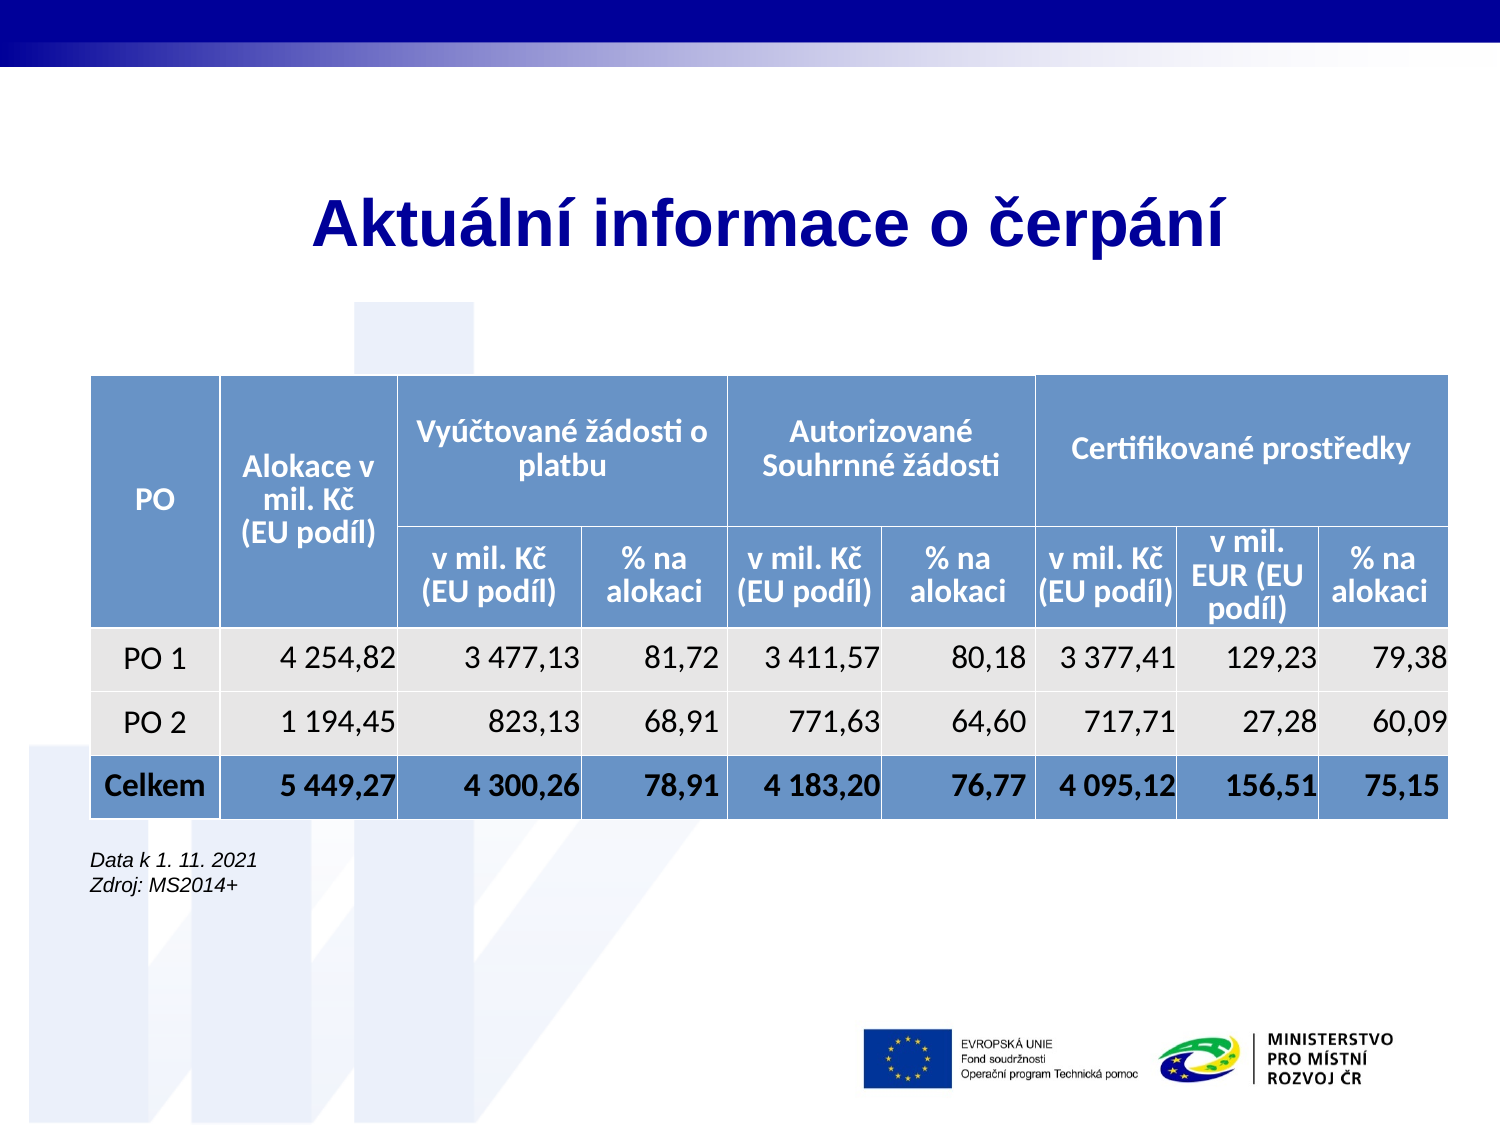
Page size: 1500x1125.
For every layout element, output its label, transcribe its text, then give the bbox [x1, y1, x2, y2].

table_cell 129,23 [1177, 629, 1318, 691]
table_cell 60,09 [1319, 692, 1448, 755]
table_cell 771,63 [728, 692, 881, 755]
table_cell 79,38 [1319, 629, 1448, 691]
table_cell 27,28 [1177, 692, 1318, 755]
table_cell 76,77 [882, 756, 1035, 819]
table_cell % na alokaci [1319, 527, 1448, 627]
table_cell 75,15 [1319, 756, 1448, 819]
table_cell v mil. Kč (EU podíl) [728, 527, 881, 627]
table_cell 78,91 [582, 756, 727, 819]
table_cell 1 194,45 [221, 692, 397, 755]
table_cell PO 2 [91, 692, 219, 755]
table_cell v mil. EUR (EU podíl) [1177, 527, 1318, 627]
table_cell Celkem [91, 756, 219, 818]
table_cell % na alokaci [882, 527, 1035, 627]
table_cell 4 300,26 [398, 756, 581, 819]
table_cell 4 254,82 [221, 629, 397, 691]
table_cell % na alokaci [582, 527, 727, 627]
table_header Alokace v mil. Kč (EU podíl) [221, 376, 397, 627]
picture [29, 302, 1412, 1125]
table_cell 80,18 [882, 629, 1035, 691]
table_cell 68,91 [582, 692, 727, 755]
table_cell 717,71 [1036, 692, 1176, 755]
text_box Data k 1. 11. 2021 Zdroj: MS2014+ [75, 839, 328, 930]
table_cell 4 095,12 [1036, 756, 1176, 819]
table_cell 823,13 [398, 692, 581, 755]
table_cell v mil. Kč (EU podíl) [1036, 527, 1176, 627]
title Aktuální informace o čerpání [88, 172, 1449, 256]
table_cell 3 477,13 [398, 629, 581, 691]
table_cell v mil. Kč (EU podíl) [398, 527, 581, 627]
table_header PO [91, 376, 219, 627]
table_cell PO 1 [91, 629, 219, 691]
table_header Vyúčtované žádosti o platbu [398, 376, 727, 526]
table_cell 3 411,57 [728, 629, 881, 691]
table_header Autorizované Souhrnné žádosti [728, 376, 1035, 526]
table_cell 156,51 [1177, 756, 1318, 819]
table_cell 4 183,20 [728, 756, 881, 819]
table_cell 5 449,27 [221, 756, 397, 819]
table_cell 64,60 [882, 692, 1035, 755]
table_cell 81,72 [582, 629, 727, 691]
table_cell 3 377,41 [1036, 629, 1176, 691]
table_header Certifikované prostředky [1036, 375, 1448, 526]
